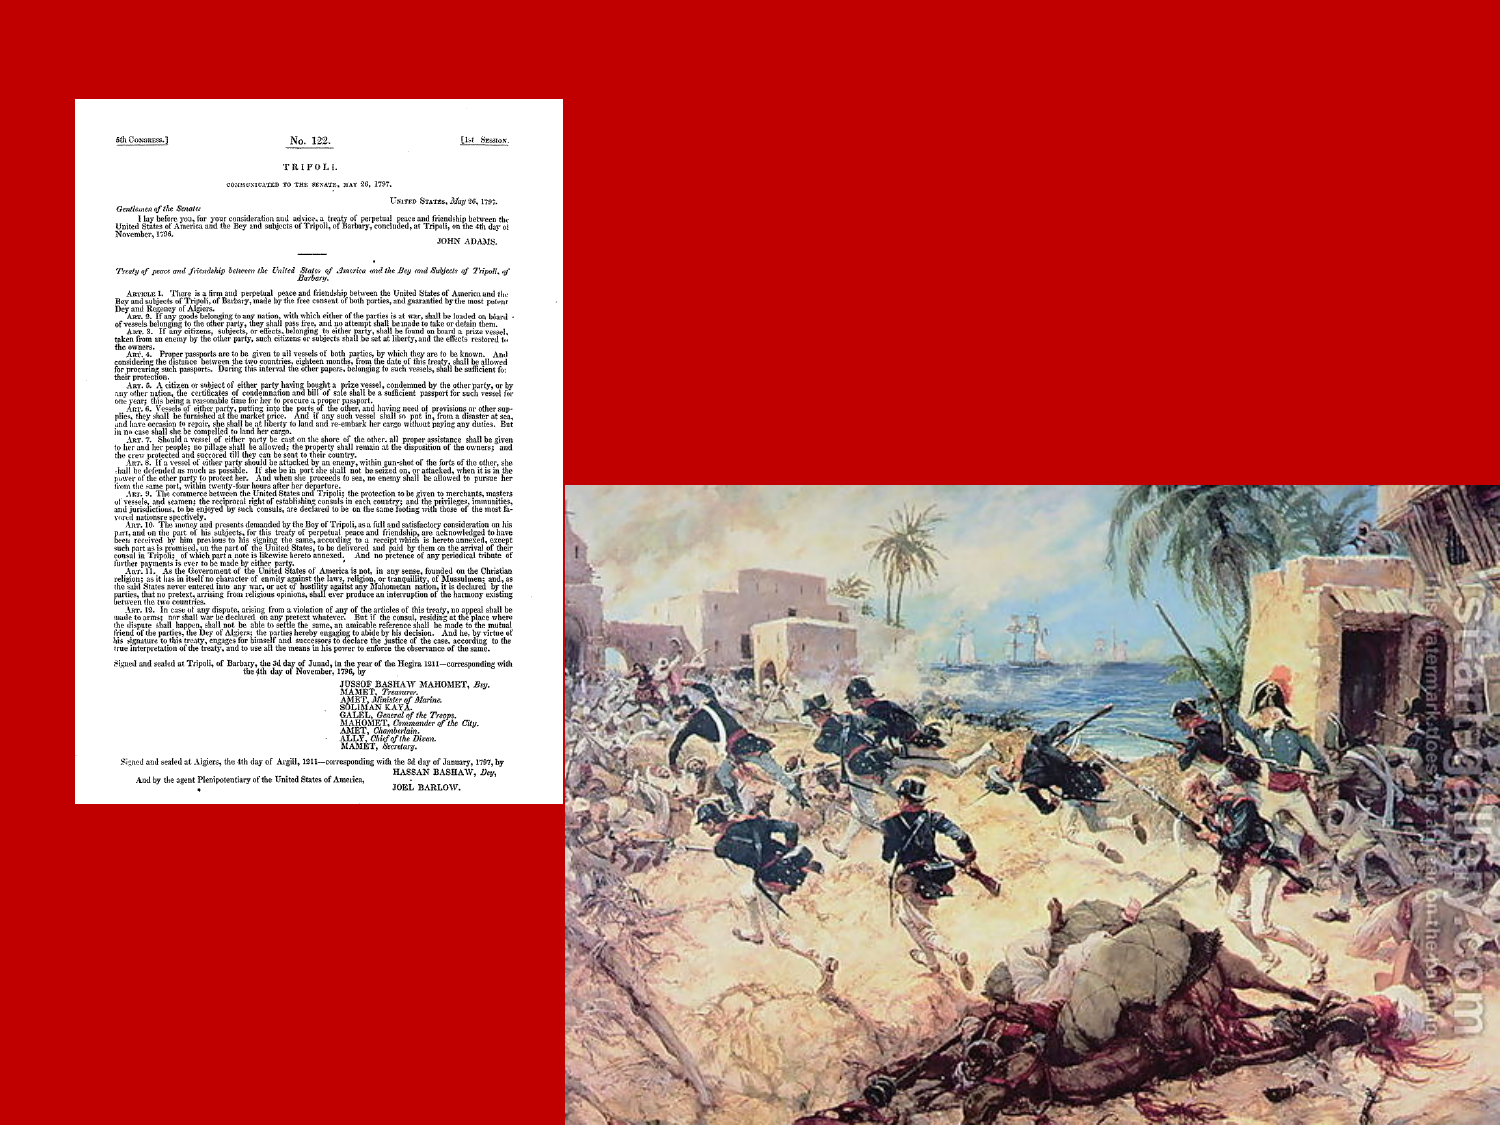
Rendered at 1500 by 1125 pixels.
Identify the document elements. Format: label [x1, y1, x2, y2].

picture [565, 485, 1500, 1125]
picture [74, 99, 563, 804]
